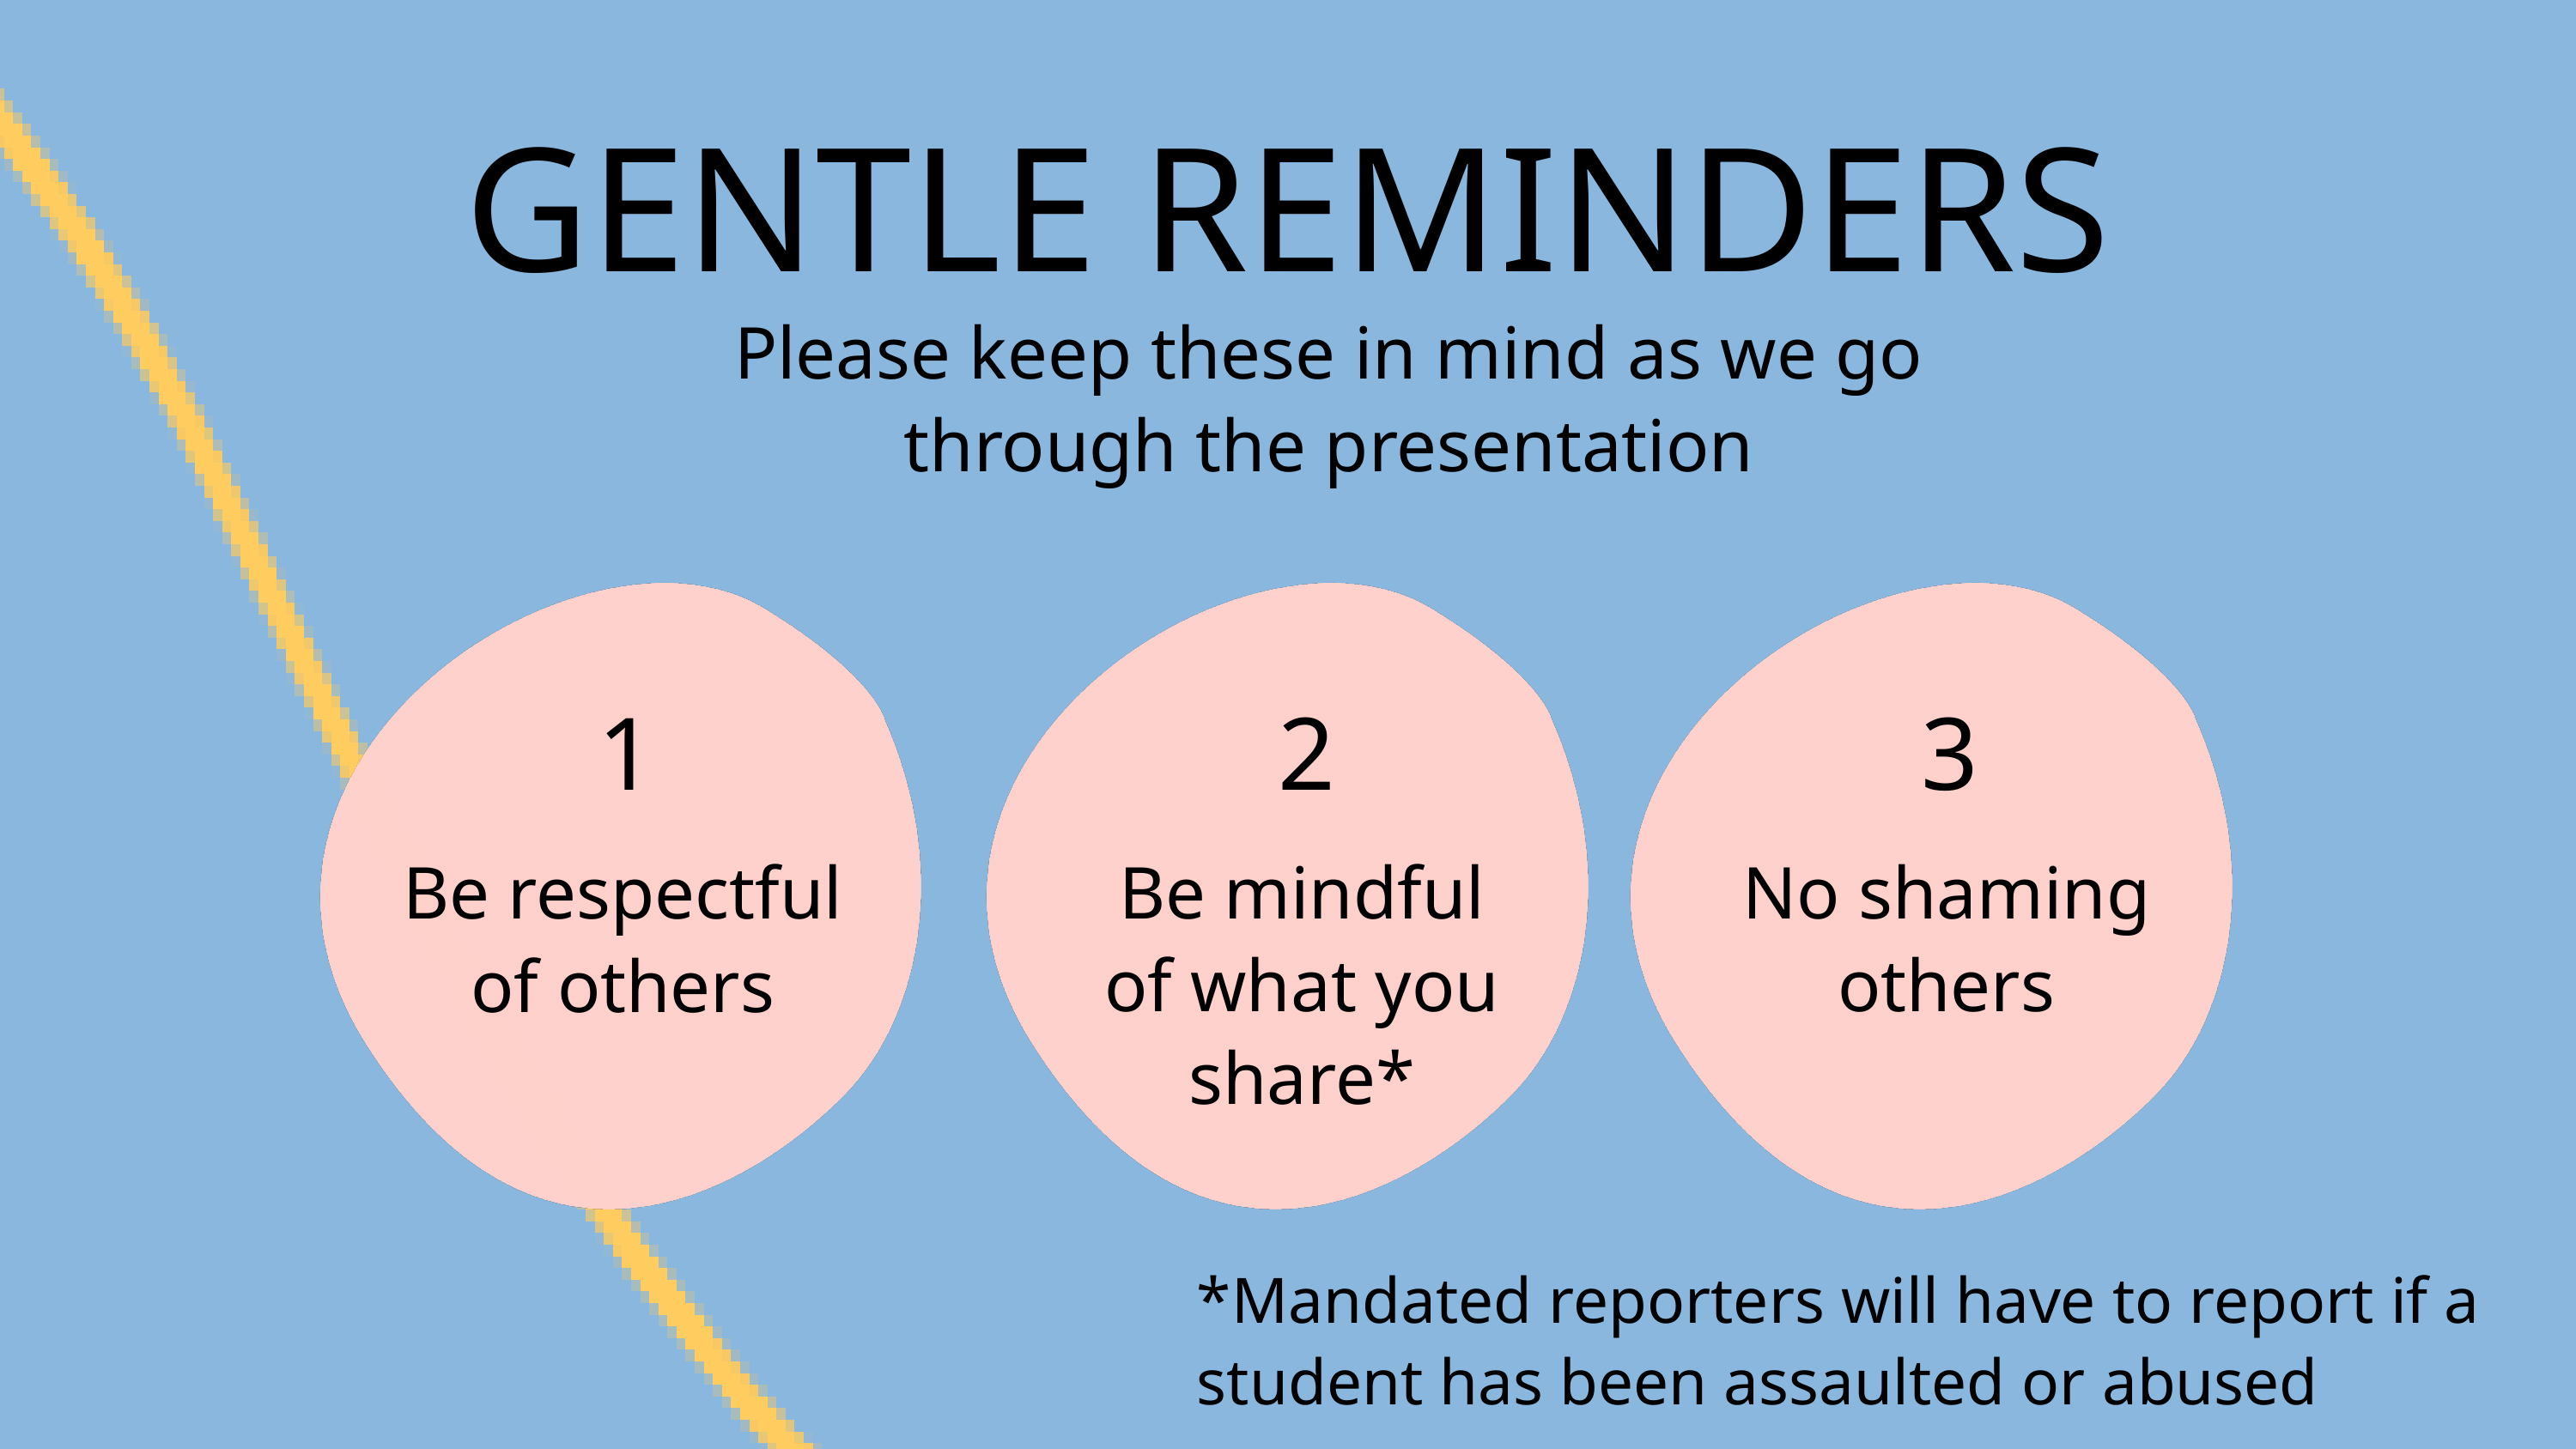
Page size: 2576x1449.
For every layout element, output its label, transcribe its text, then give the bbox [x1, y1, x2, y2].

text_box [983, 571, 1596, 1218]
text_box 1 [598, 680, 649, 810]
text_box 3 [1921, 680, 1972, 810]
text_box No shaming others [1739, 840, 2154, 1027]
text_box GENTLE REMINDERS [273, 100, 2303, 306]
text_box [1407, 147, 1464, 203]
text_box [1627, 571, 2240, 1218]
text_box Please keep these in mind as we go through the presentation [636, 300, 2021, 487]
text_box *Mandated reporters will have to report if a student has been assaulted or abused [1197, 1254, 2546, 1417]
text_box Be respectful of others [385, 840, 862, 1027]
text_box 2 [1278, 680, 1329, 810]
text_box Be mindful of what you share* [1080, 840, 1524, 1119]
text_box [0, 0, 2576, 1449]
text_box [317, 571, 930, 1218]
